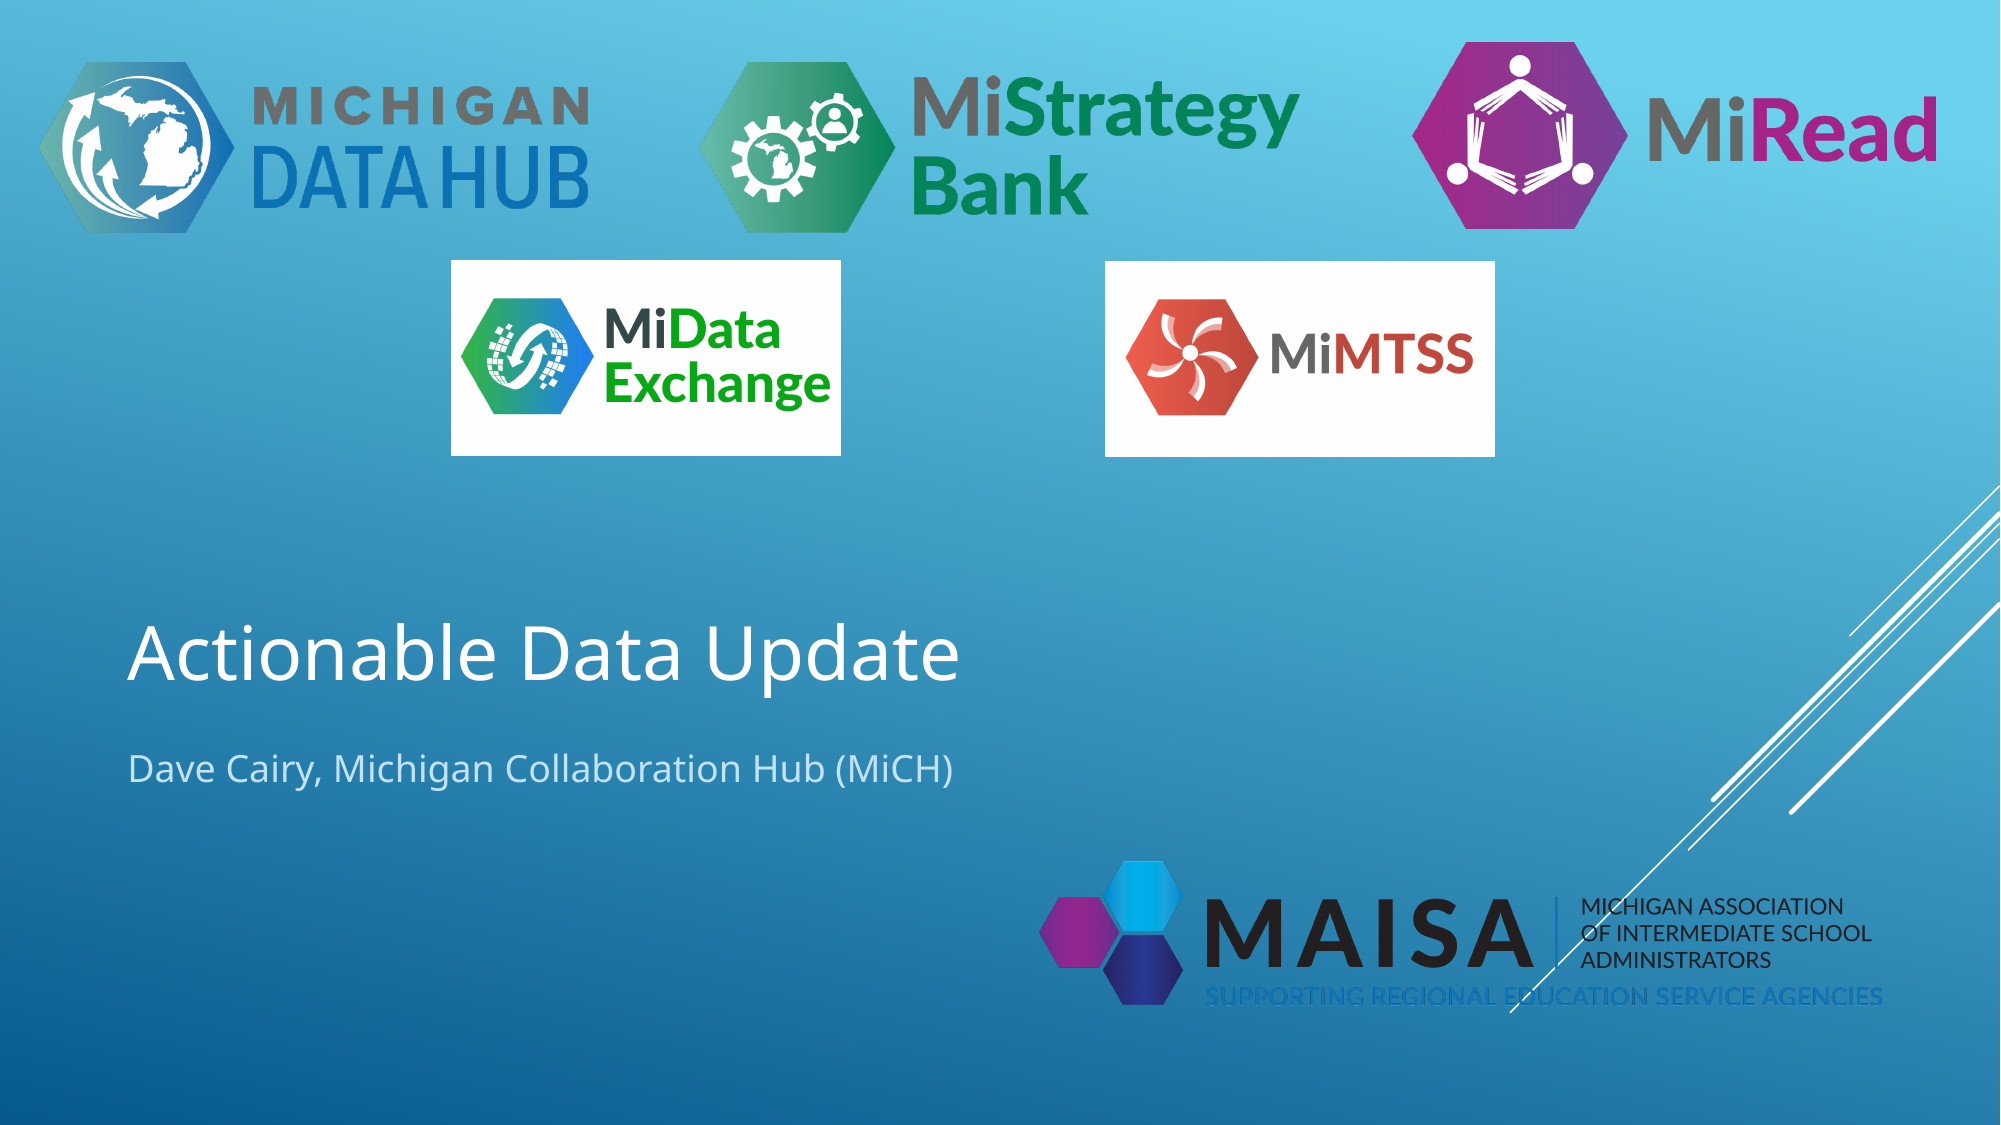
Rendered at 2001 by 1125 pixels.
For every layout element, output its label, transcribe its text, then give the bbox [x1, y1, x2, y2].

picture [37, 62, 588, 233]
picture [1105, 261, 1495, 457]
list Dave Cairy, Michigan Collaboration Hub (MiCH) [112, 737, 1513, 984]
picture [1412, 42, 1936, 230]
picture [699, 62, 1301, 233]
picture [1028, 850, 1892, 1017]
title Actionable Data Update [112, 329, 1513, 704]
picture [451, 260, 841, 456]
